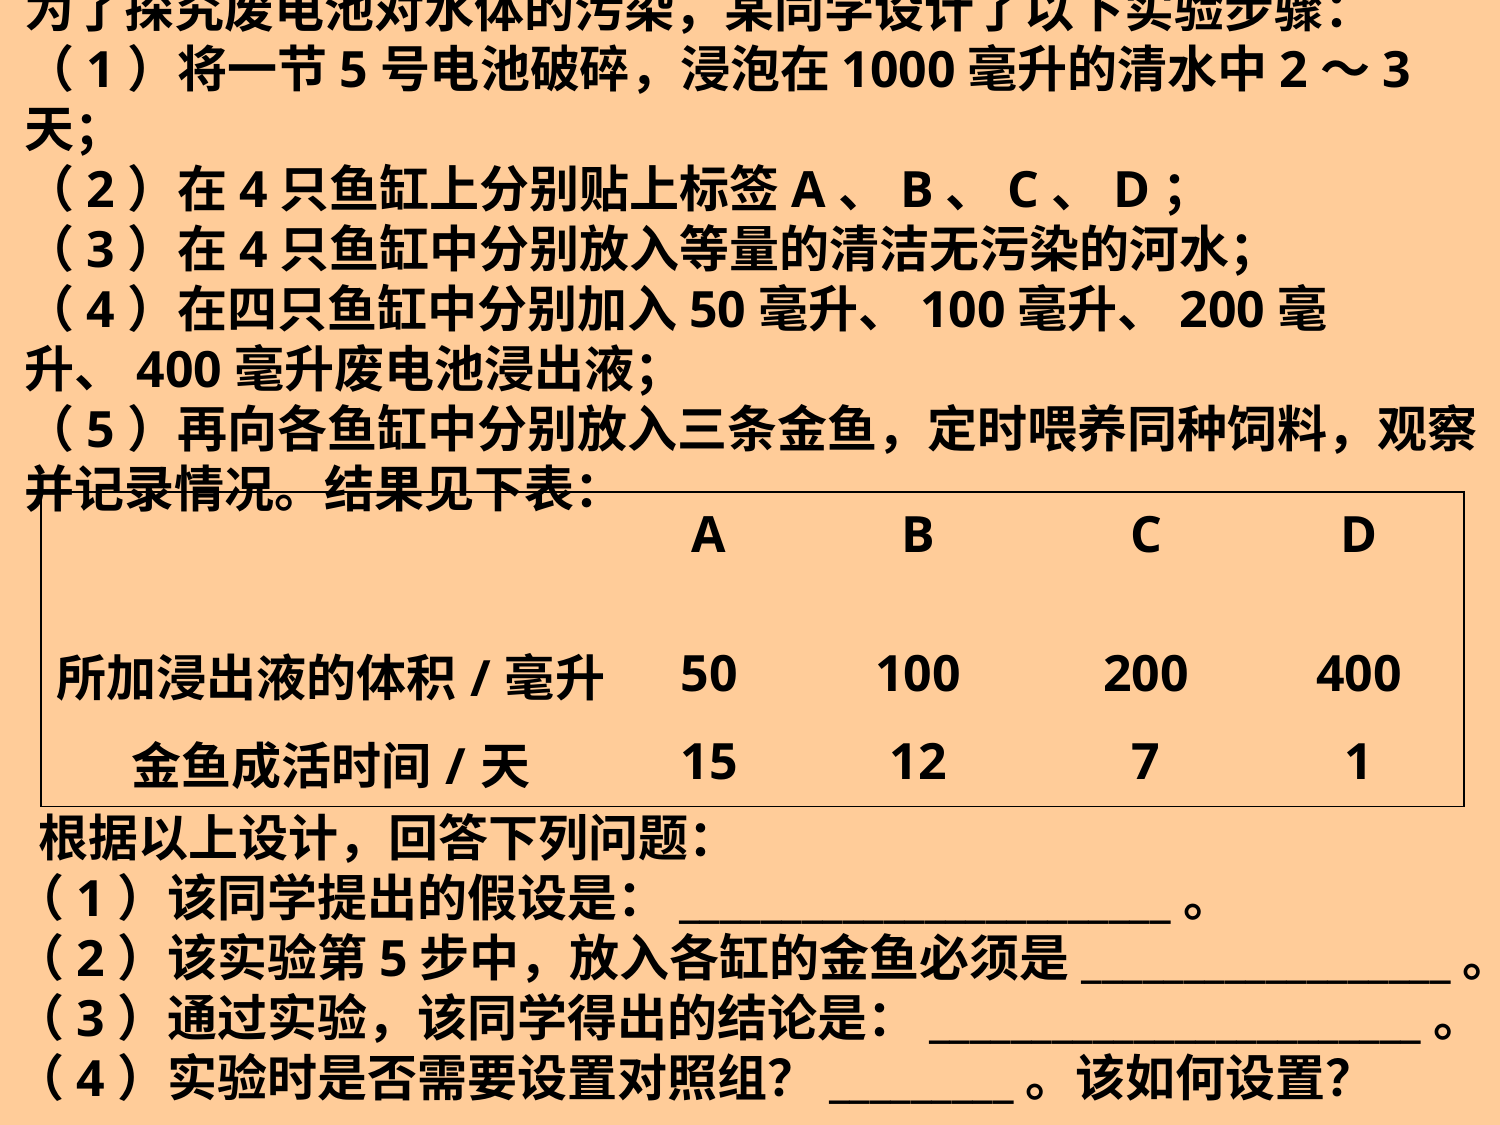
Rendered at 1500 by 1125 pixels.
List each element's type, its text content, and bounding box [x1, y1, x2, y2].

text_box 根据以上设计，回答下列问题： （1）该同学提出的假设是：________________________。 （2）该实验第5步中，放入各缸的金鱼必须是__________________。 （3）通过实验，该同学得出的结论是：________________________。 （4）实验时是否需要设置对照组？_________。该如何设置？ [0, 798, 1500, 1114]
table_cell 1 [1254, 719, 1463, 798]
table_cell 12 [798, 719, 1038, 798]
table_cell 400 [1254, 631, 1463, 719]
table_cell 200 [1038, 631, 1254, 719]
table_header D [1254, 493, 1463, 631]
table_header [42, 493, 620, 631]
table_cell 7 [1038, 719, 1254, 798]
table_header C [1038, 493, 1254, 631]
table_header B [798, 493, 1038, 631]
table_cell 50 [620, 631, 798, 719]
table_cell 15 [620, 719, 798, 798]
table_cell 金鱼成活时间/天 [42, 719, 620, 798]
text_box 为了探究废电池对水体的污染，某同学设计了以下实验步骤： （1）将一节5号电池破碎，浸泡在1000毫升的清水中2～3天； （2）在4只鱼缸上分别贴上标签A、B、C、D； （3）在4只鱼缸中分别放入等量的清洁无污染的河水； （4）在四只鱼缸中分别加入50毫升、100毫升、200毫升、400毫升废电池浸出液； （5）再向各鱼缸中分别放入三条金鱼，定时喂养同种饲料，观察并记录情况。结果见下表： [10, 0, 1500, 495]
table_cell 所加浸出液的体积/毫升 [42, 631, 620, 719]
table_cell 100 [798, 631, 1038, 719]
table_header A [620, 493, 798, 631]
